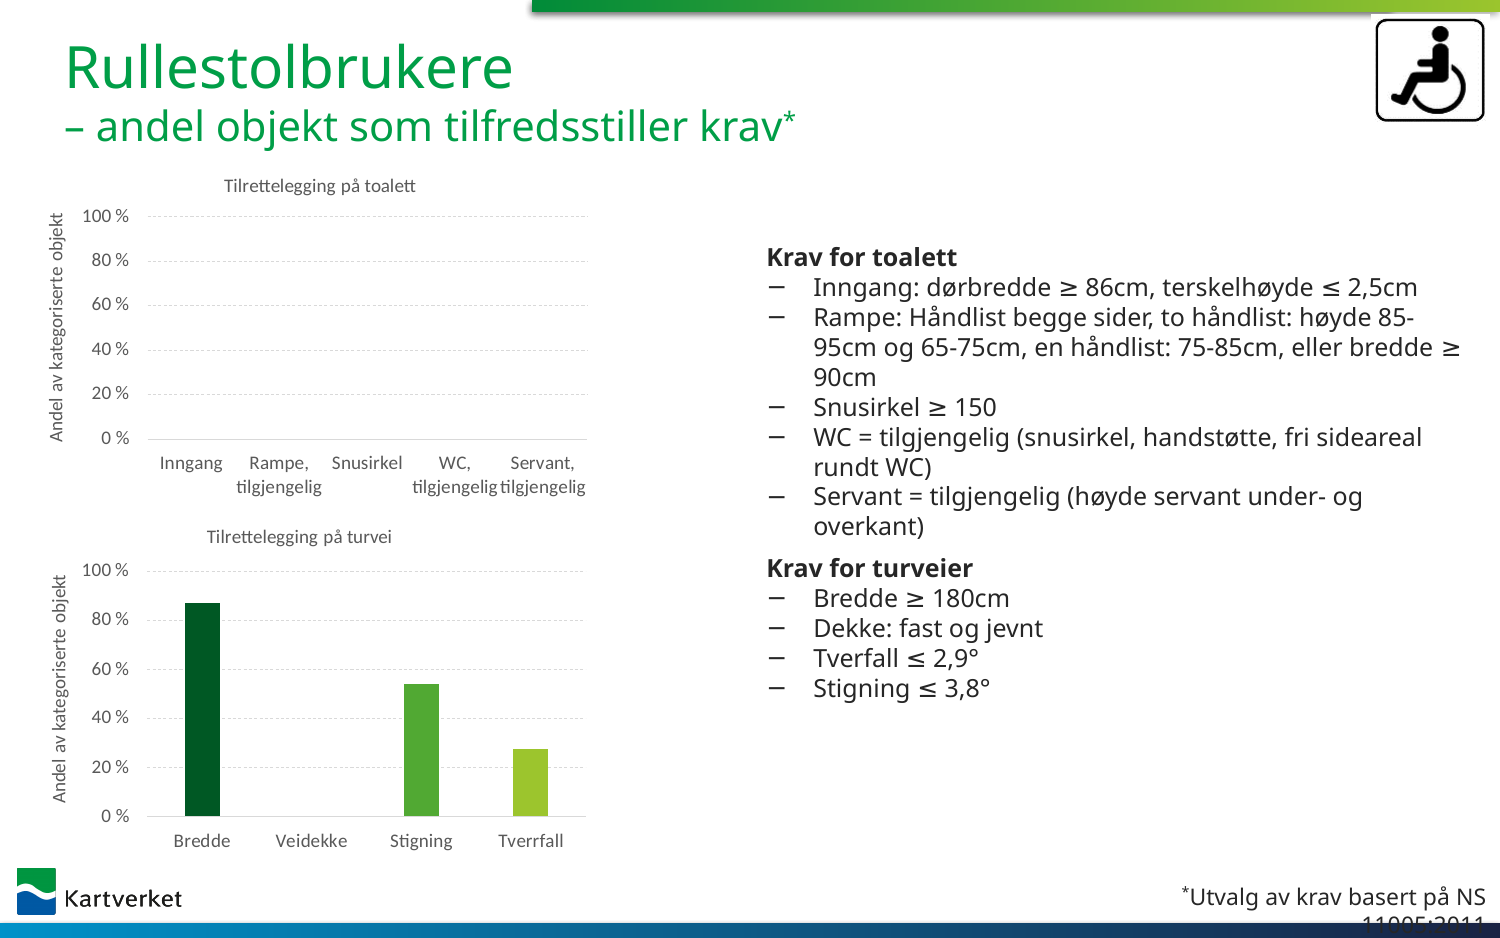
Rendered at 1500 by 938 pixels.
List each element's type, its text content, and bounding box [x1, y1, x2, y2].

picture [41, 166, 598, 505]
picture [1371, 13, 1491, 127]
picture [41, 520, 597, 859]
text_box Krav for toalett Inngang: dørbredde ≥ 86cm, terskelhøyde ≤ 2,5cm Rampe: Håndlist begge sider, to håndlist: høyde 85-95cm og 65-75cm, en håndlist: 75-85cm, eller bredde ≥ 90cm Snusirkel ≥ 150 WC = tilgjengelig (snusirkel, handstøtte, fri sideareal rundt WC) Servant = tilgjengelig (høyde servant under- og overkant) [751, 234, 1483, 545]
text_box Krav for turveier Bredde ≥ 180cm Dekke: fast og jevnt Tverfall ≤ 2,9° Stigning ≤ 3,8° [751, 545, 1483, 710]
text_box Rullestolbrukere – andel objekt som tilfredsstiller krav* [49, 14, 1431, 158]
text_box *Utvalg av krav basert på NS 11005:2011 [1068, 873, 1500, 938]
